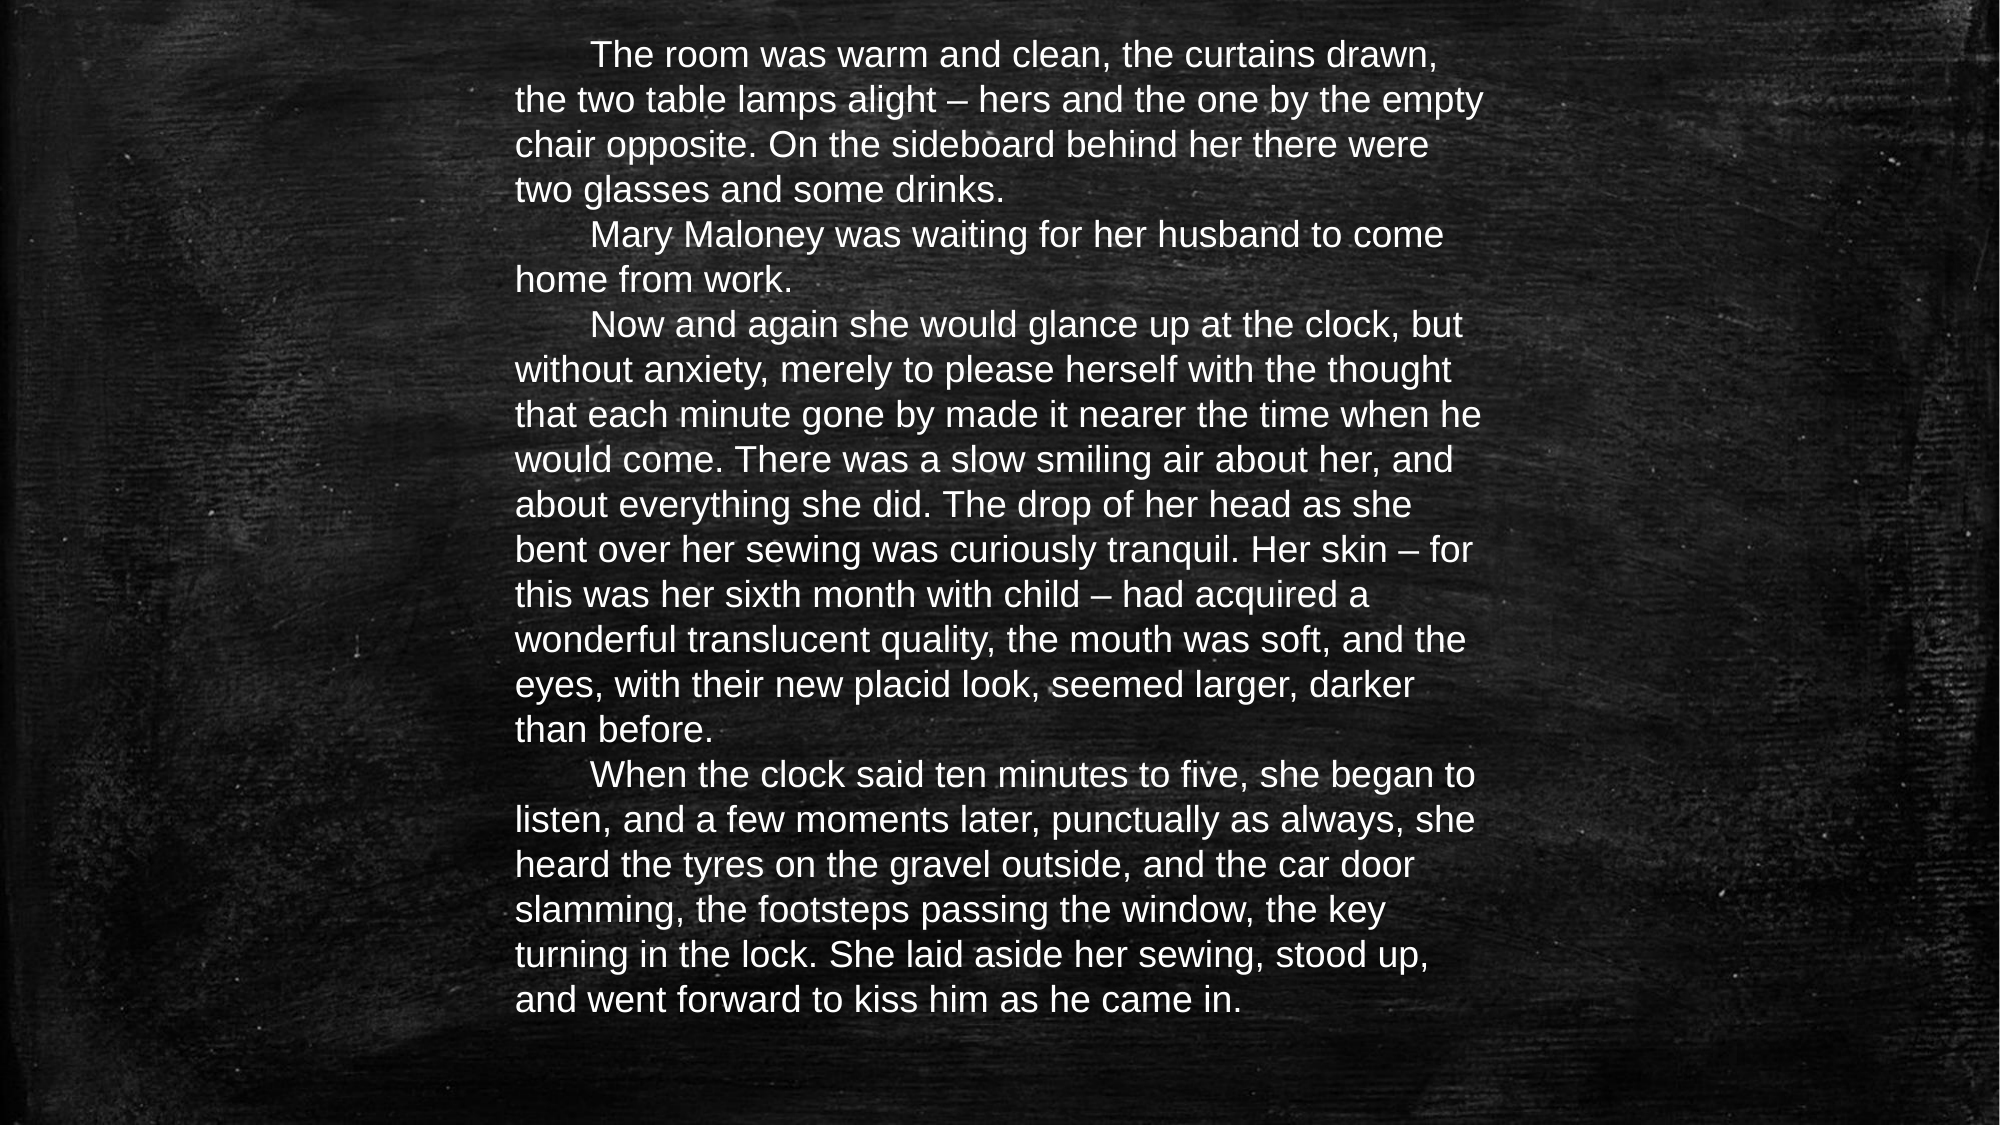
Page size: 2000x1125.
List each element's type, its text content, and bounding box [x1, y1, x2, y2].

picture [0, 0, 2000, 1125]
text_box The room was warm and clean, the curtains drawn, the two table lamps alight – hers and the one by the empty chair opposite. On the sideboard behind her there were two glasses and some drinks. Mary Maloney was waiting for her husband to come home from work. Now and again she would glance up at the clock, but without anxiety, merely to please herself with the thought that each minute gone by made it nearer the time when he would come. There was a slow smiling air about her, and about everything she did. The drop of her head as she bent over her sewing was curiously tranquil. Her skin – for this was her sixth month with child – had acquired a wonderful translucent quality, the mouth was soft, and the eyes, with their new placid look, seemed larger, darker than before. When the clock said ten minutes to five, she began to listen, and a few moments later, punctually as always, she heard the tyres on the gravel outside, and the car door slamming, the footsteps passing the window, the key turning in the lock. She laid aside her sewing, stood up, and went forward to kiss him as he came in. [500, 22, 1500, 1027]
